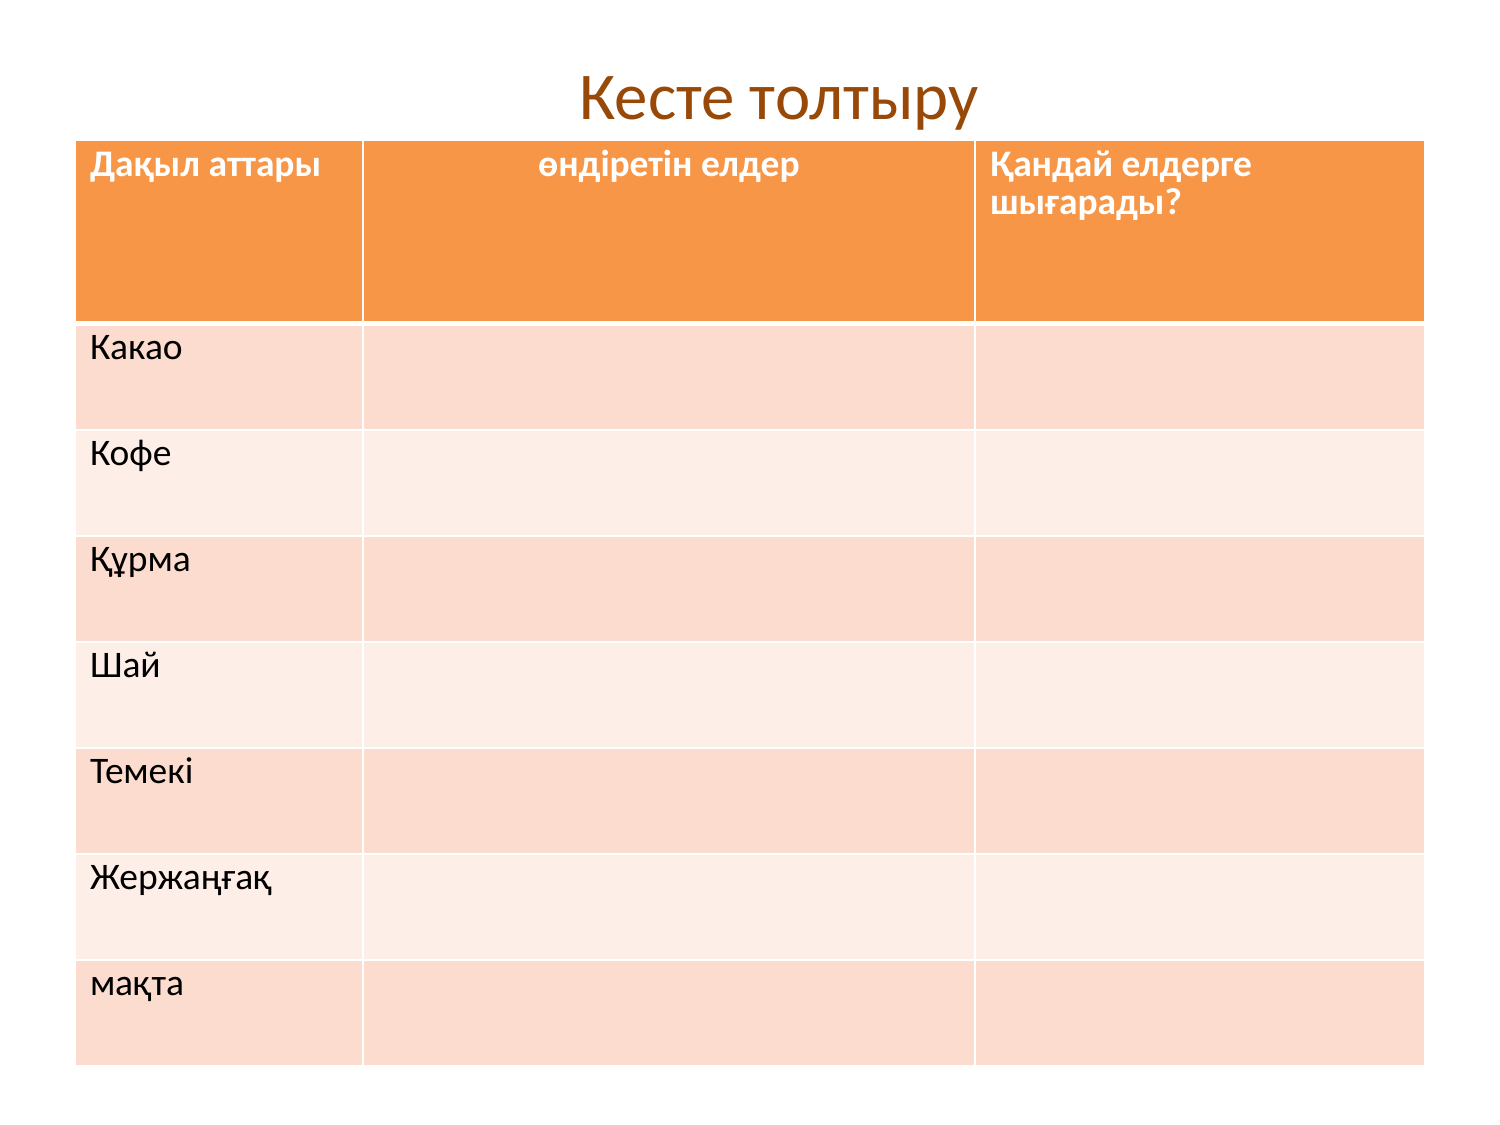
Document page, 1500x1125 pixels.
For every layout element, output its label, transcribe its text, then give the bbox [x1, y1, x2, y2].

title Кесте толтыру [351, 45, 1207, 140]
table_cell Шай [76, 643, 362, 747]
table_cell [976, 431, 1424, 535]
table_header өндіретін елдер [364, 141, 974, 321]
table_cell [976, 961, 1424, 1065]
table_cell [364, 326, 974, 429]
table_cell [364, 855, 974, 959]
table_cell [364, 749, 974, 853]
table_cell Құрма [76, 537, 362, 641]
table_header Қандай елдерге шығарады? [976, 141, 1424, 321]
table_header Дақыл аттары [76, 141, 362, 321]
table_cell [976, 537, 1424, 641]
table_cell [976, 643, 1424, 747]
table_cell Какао [76, 326, 362, 429]
table_cell [976, 326, 1424, 429]
table_cell мақта [76, 961, 362, 1065]
table_cell [976, 749, 1424, 853]
table_cell Темекі [76, 749, 362, 853]
table_cell [364, 431, 974, 535]
table_cell [976, 855, 1424, 959]
table_cell [364, 537, 974, 641]
table_cell [364, 961, 974, 1065]
table_cell [364, 643, 974, 747]
table_cell Кофе [76, 431, 362, 535]
table_cell Жержаңғақ [76, 855, 362, 959]
